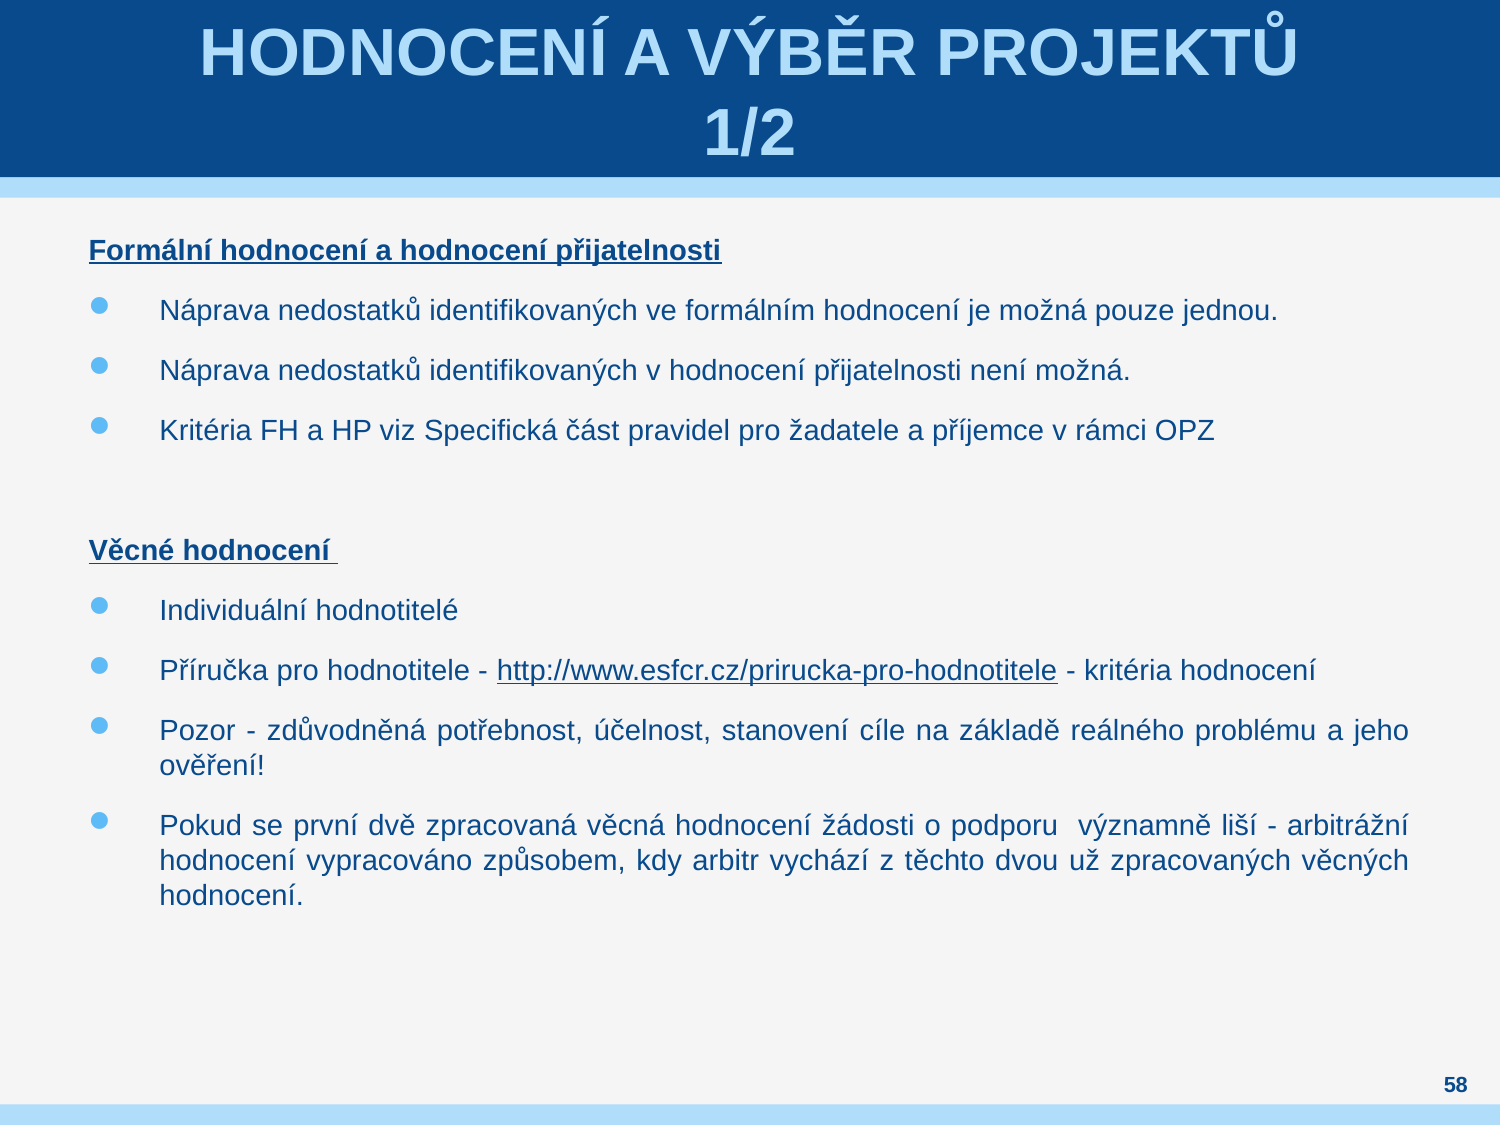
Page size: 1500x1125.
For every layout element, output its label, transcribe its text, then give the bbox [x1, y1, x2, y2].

list Formální hodnocení a hodnocení přijatelnosti Náprava nedostatků identifikovaných ve formálním hodnocení je možná pouze jednou. Náprava nedostatků identifikovaných v hodnocení přijatelnosti není možná. Kritéria FH a HP viz Specifická část pravidel pro žadatele a příjemce v rámci OPZ Věcné hodnocení Individuální hodnotitelé Příručka pro hodnotitele - http://www.esfcr.cz/prirucka-pro-hodnotitele - kritéria hodnocení Pozor - zdůvodněná potřebnost, účelnost, stanovení cíle na základě reálného problému a jeho ověření! Pokud se první dvě zpracovaná věcná hodnocení žádosti o podporu významně liší - arbitrážní hodnocení vypracováno způsobem, kdy arbitr vychází z těchto dvou už zpracovaných věcných hodnocení. [88, 231, 1412, 1004]
title Hodnocení a výběr projektů 1/2 [59, 0, 1441, 178]
slide_number 58 [1417, 1068, 1495, 1099]
